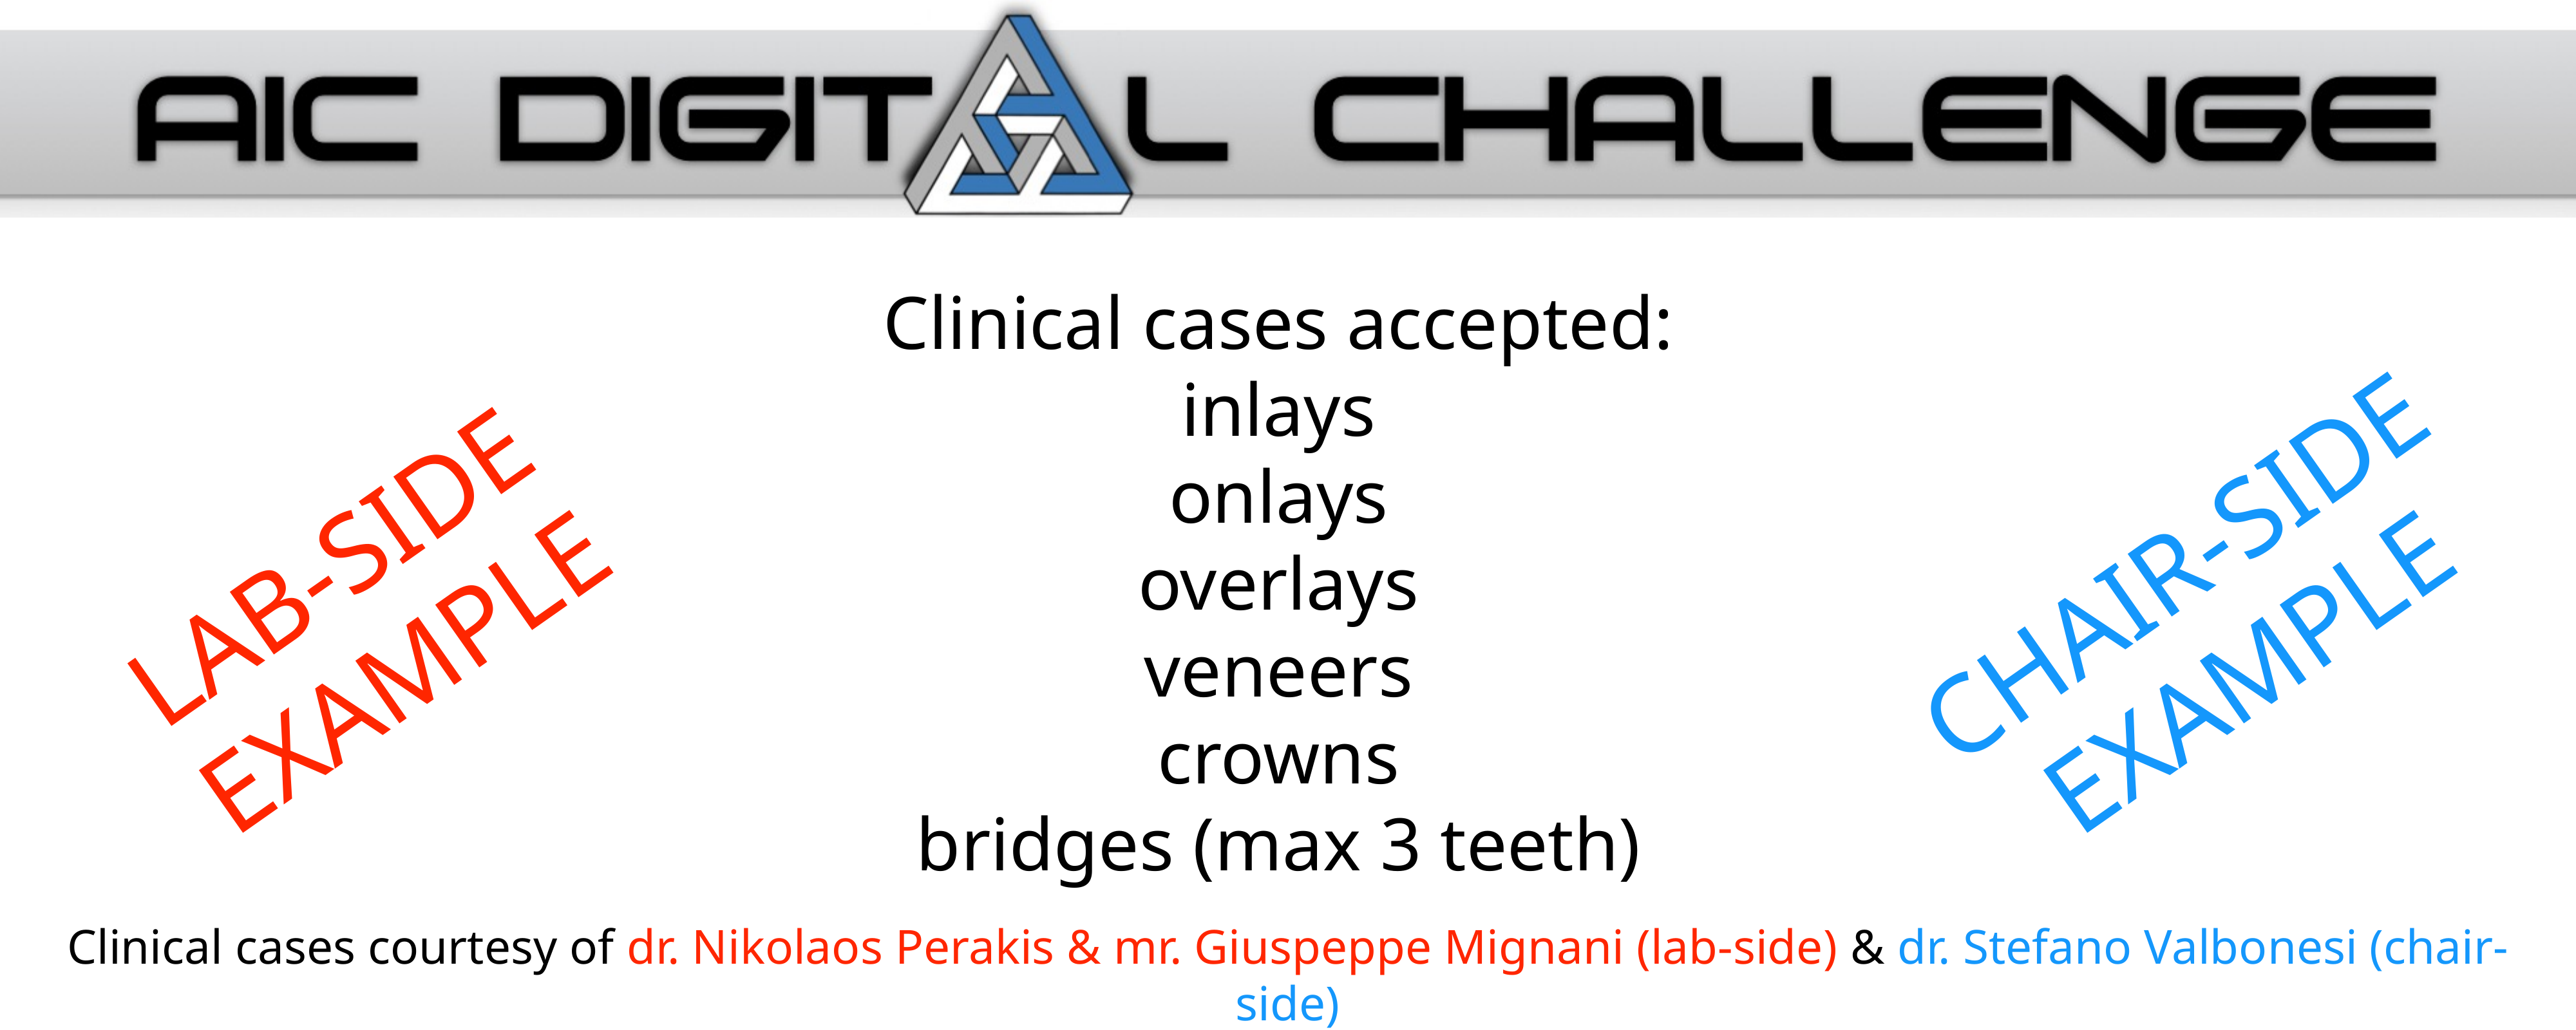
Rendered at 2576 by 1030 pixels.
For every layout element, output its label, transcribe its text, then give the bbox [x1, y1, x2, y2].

text_box Clinical cases accepted: inlays onlays overlays veneers crowns bridges (max 3 teeth) [878, 272, 1680, 891]
picture [0, 0, 2576, 218]
text_box LAB-SIDE EXAMPLE [0, 259, 794, 912]
text_box CHAIR-SIDE EXAMPLE [1763, 247, 2576, 912]
text_box Clinical cases courtesy of dr. Nikolaos Perakis & mr. Giuspeppe Mignani (lab-side) & dr. Stefano Valbonesi (chair-side) [24, 912, 2552, 1030]
